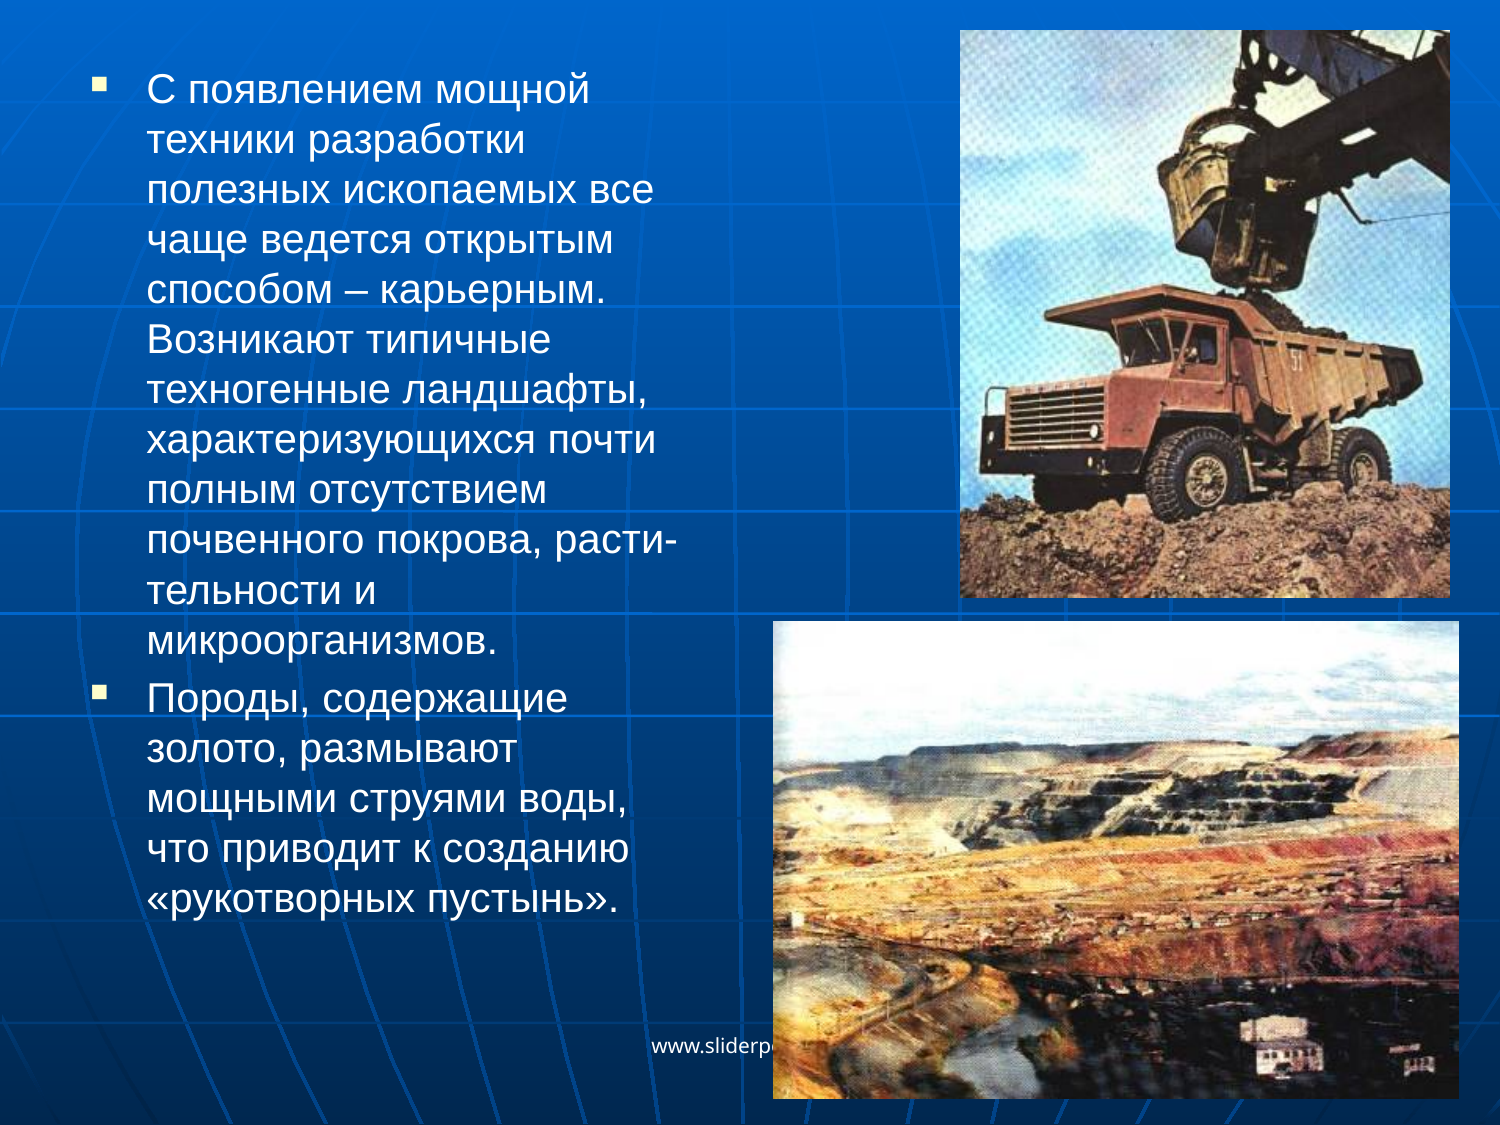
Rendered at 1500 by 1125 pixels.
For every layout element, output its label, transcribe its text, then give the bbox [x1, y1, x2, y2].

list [773, 621, 1459, 1099]
list С появлением мощной техники разработки полезных ископаемых все чаще ведется открытым способом – карьерным. Возникают типичные техногенные ландшафты, характеризующихся почти полным отсутствием почвенного покрова, расти-тельности и микроорганизмов. Породы, содержащие золото, размывают мощными струями воды, что приводит к созданию «рукотворных пустынь». [74, 54, 715, 1083]
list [960, 30, 1450, 599]
footer www.sliderpoint.org [512, 1024, 768, 1101]
